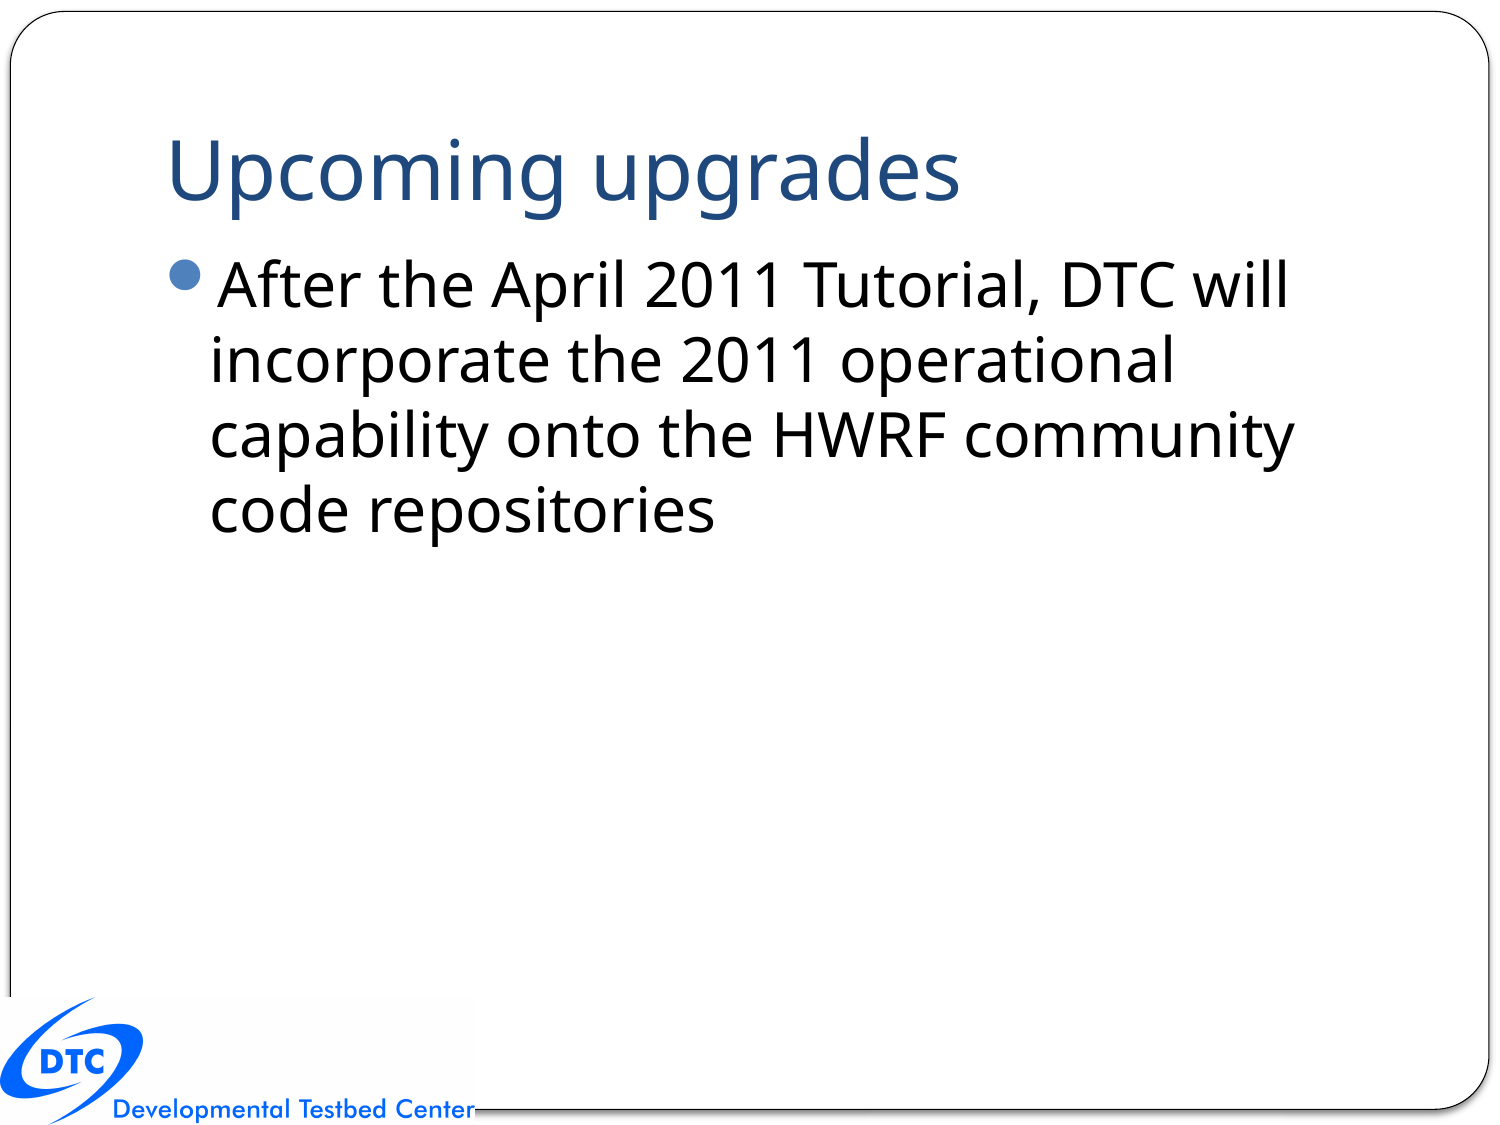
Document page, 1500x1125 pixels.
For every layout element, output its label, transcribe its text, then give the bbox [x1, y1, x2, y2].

title Upcoming upgrades [149, 44, 1426, 233]
list After the April 2011 Tutorial, DTC will incorporate the 2011 operational capability onto the HWRF community code repositories [149, 237, 1426, 988]
picture [0, 997, 475, 1125]
